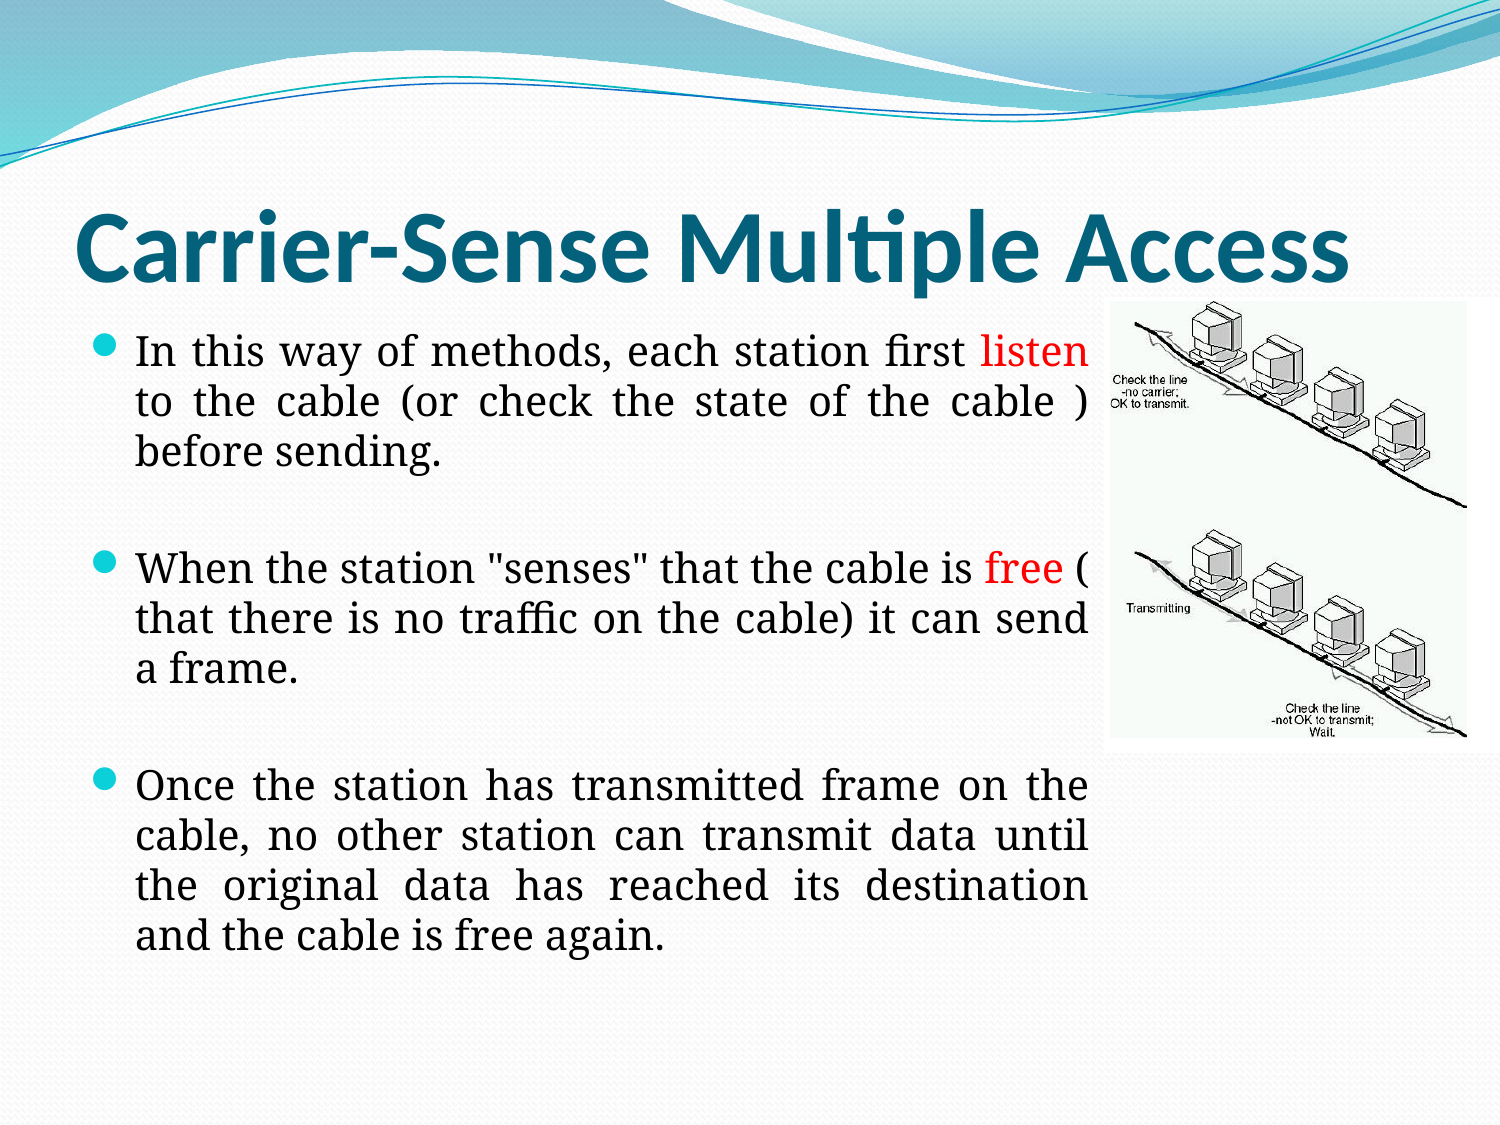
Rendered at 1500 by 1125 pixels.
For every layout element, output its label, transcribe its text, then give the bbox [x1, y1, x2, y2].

picture [1104, 297, 1500, 753]
list In this way of methods, each station first listen to the cable (or check the state of the cable ) before sending. When the station "senses" that the cable is free ( that there is no traffic on the cable) it can send a frame. Once the station has transmitted frame on the cable, no other station can transmit data until the original data has reached its destination and the cable is free again. [75, 317, 1105, 1038]
title Carrier-Sense Multiple Access [75, 115, 1425, 303]
